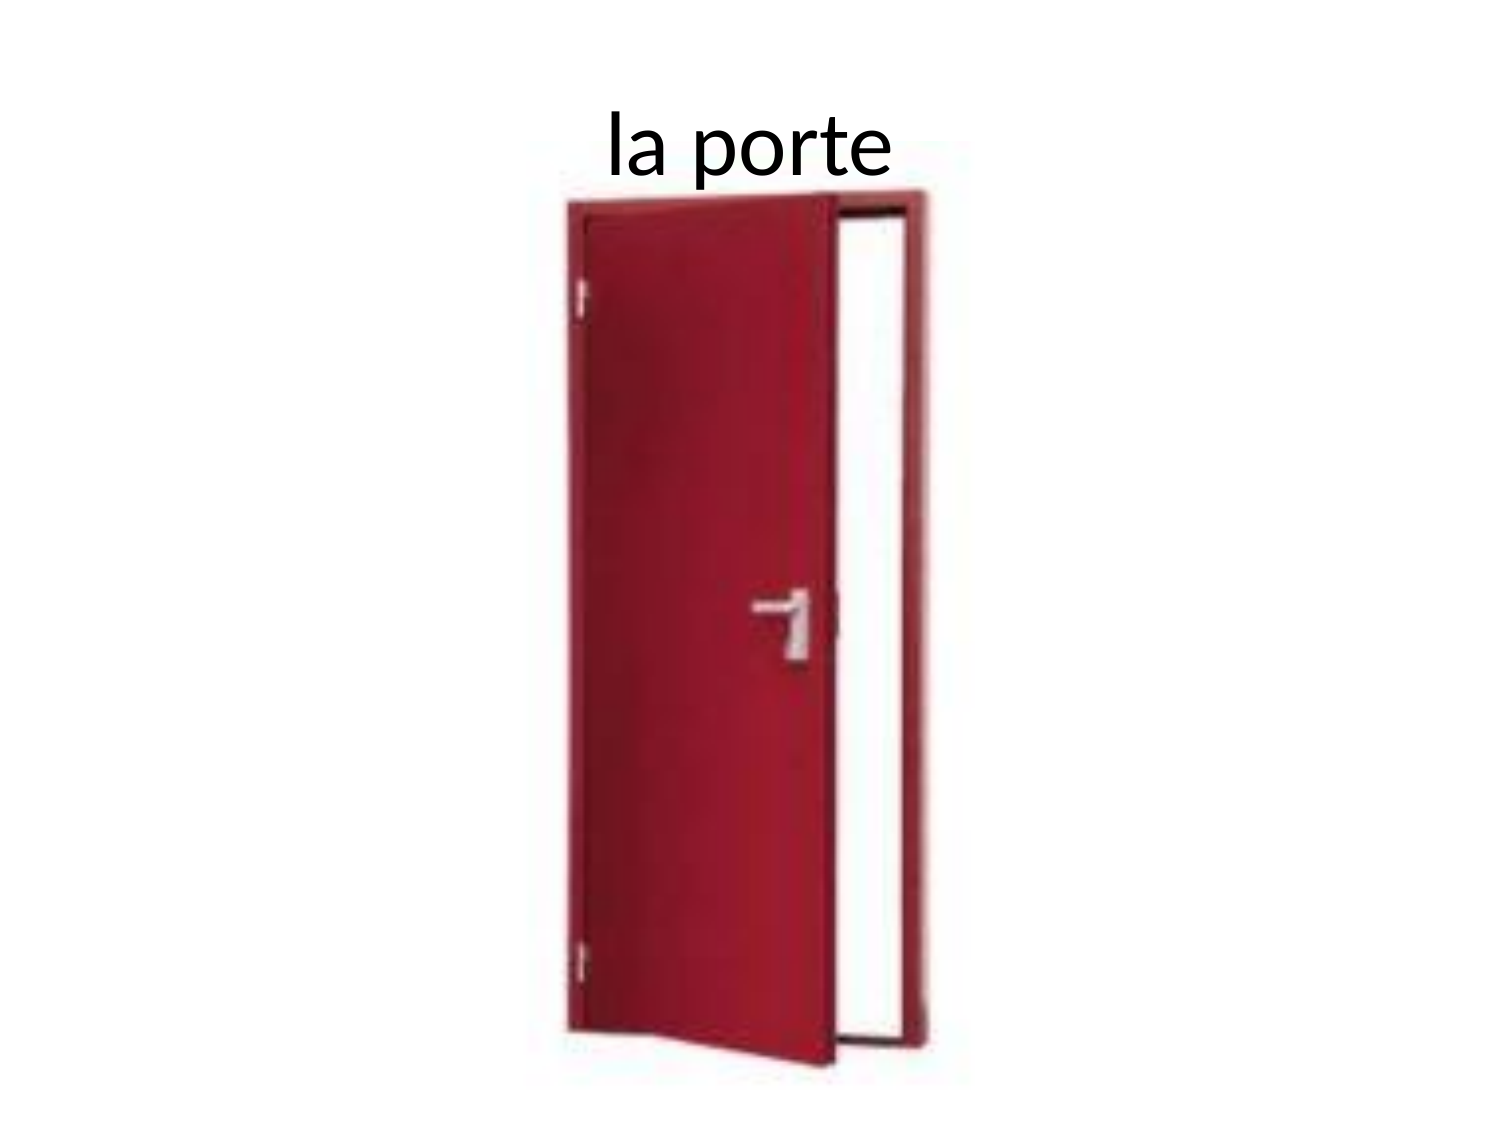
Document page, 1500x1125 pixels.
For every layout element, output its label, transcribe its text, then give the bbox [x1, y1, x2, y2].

picture [278, 141, 1262, 1125]
title la porte [75, 45, 1425, 233]
